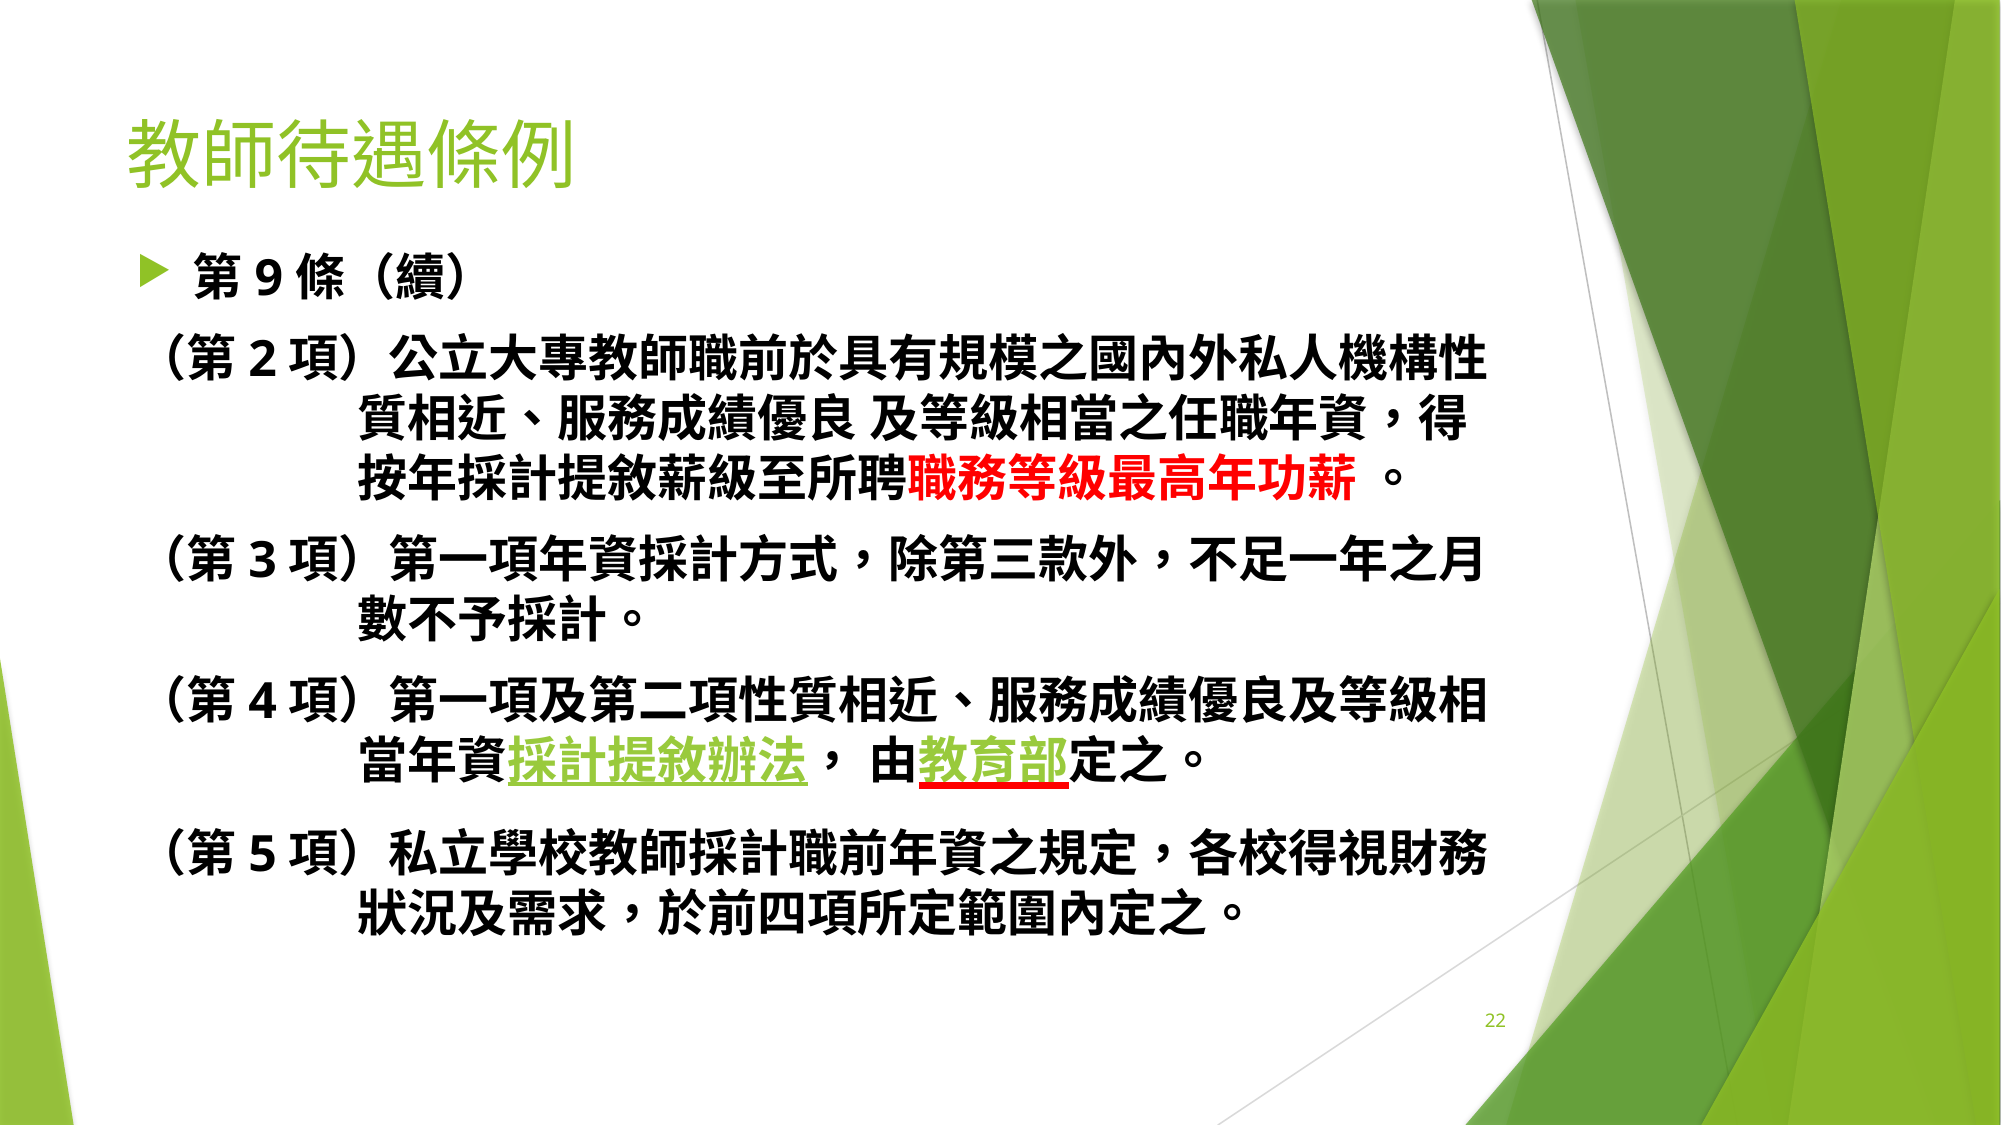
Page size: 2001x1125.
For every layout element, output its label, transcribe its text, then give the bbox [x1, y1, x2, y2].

title 教師待遇條例 [111, 99, 1522, 317]
slide_number 22 [1409, 991, 1522, 1051]
list 第9條（續） （第2項）公立大專教師職前於具有規模之國內外私人機構性質相近、服務成績優良 及等級相當之任職年資，得按年採計提敘薪級至所聘職務等級最高年功薪 。 （第3項）第一項年資採計方式，除第三款外，不足一年之月數不予採計。 （第4項）第一項及第二項性質相近、服務成績優良及等級相當年資採計提敘辦法， 由教育部定之。 （第5項）私立學校教師採計職前年資之規定，各校得視財務狀況及需求，於前四項所定範圍內定之。 [121, 238, 1532, 959]
